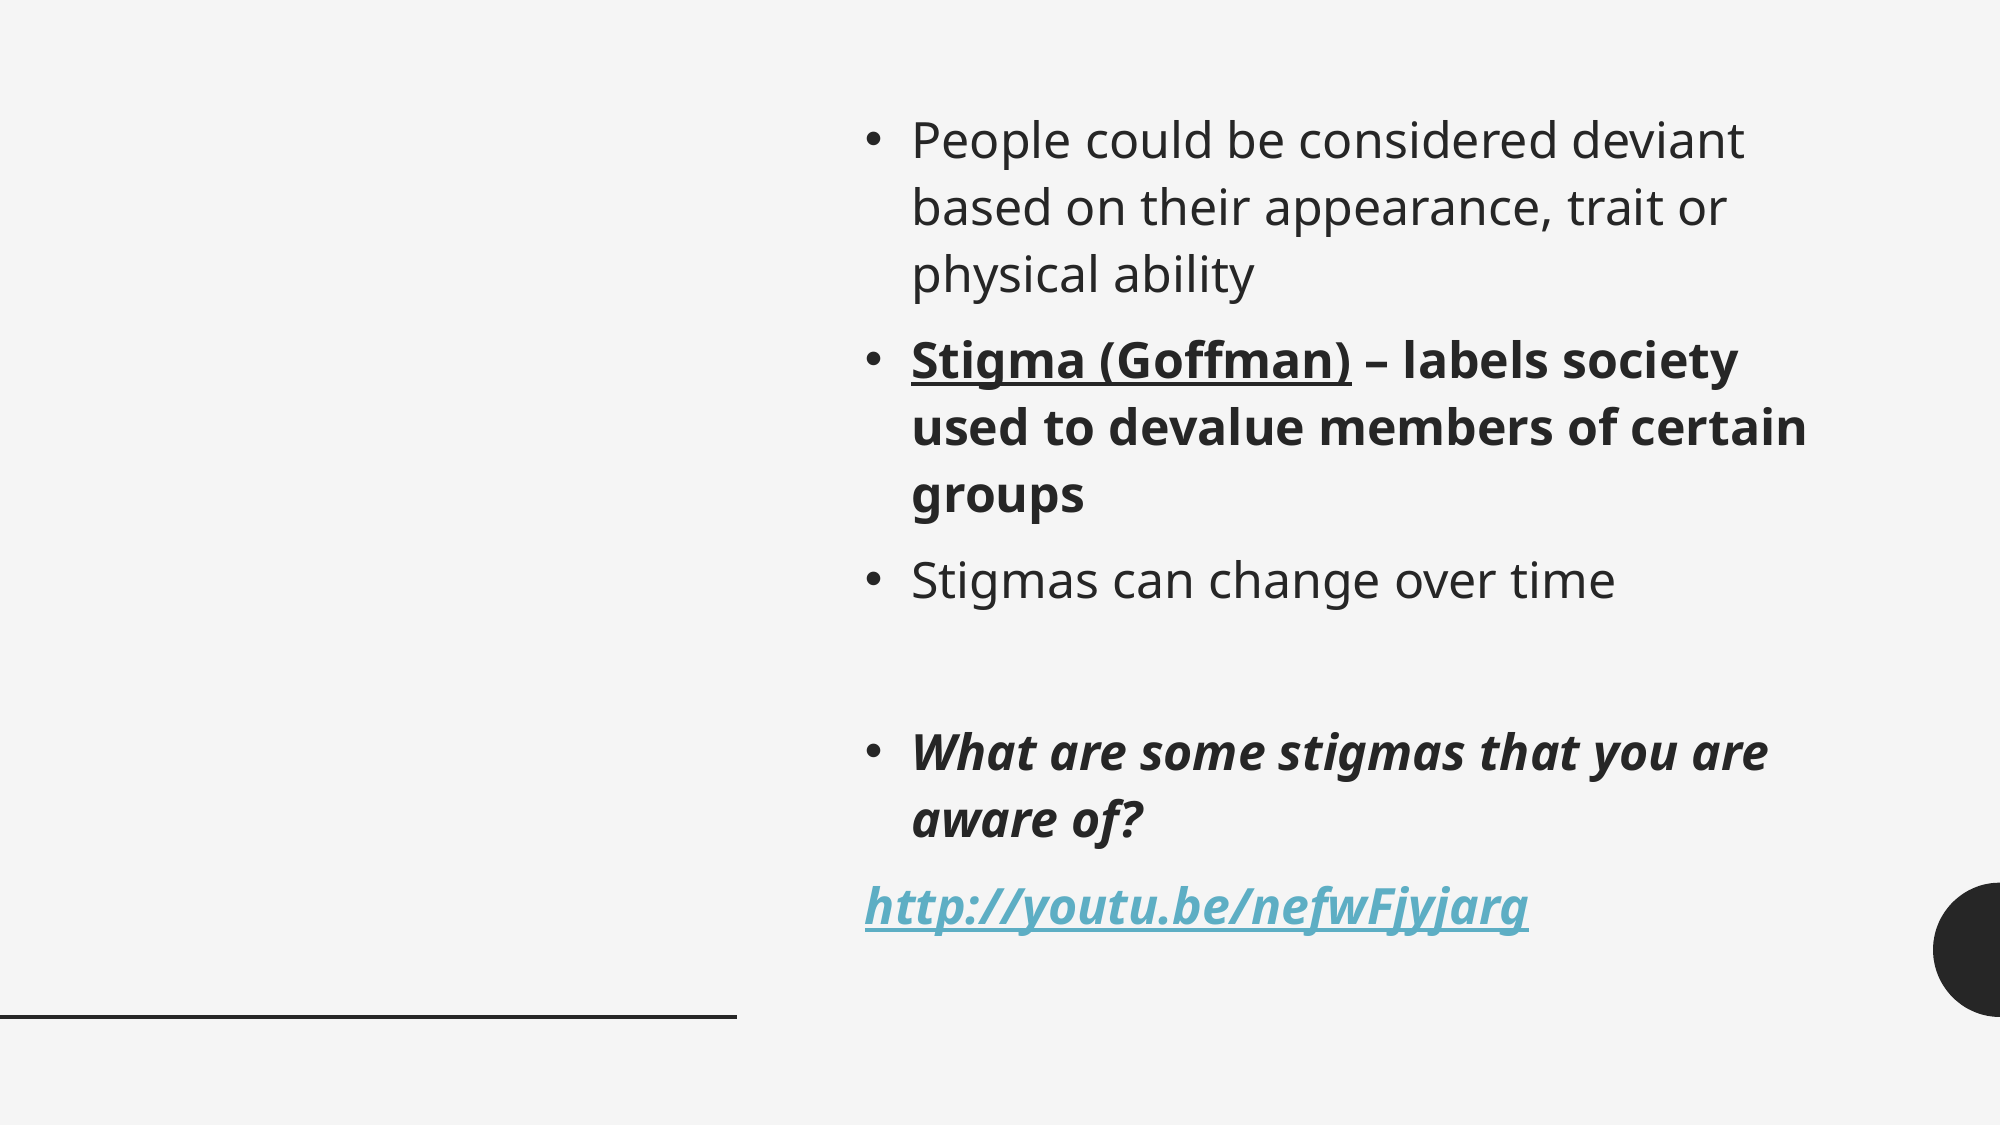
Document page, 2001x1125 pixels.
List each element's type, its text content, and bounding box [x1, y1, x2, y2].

list People could be considered deviant based on their appearance, trait or physical ability Stigma (Goffman) – labels society used to devalue members of certain groups Stigmas can change over time What are some stigmas that you are aware of? http://youtu.be/nefwFjyjarg [849, 93, 1875, 1022]
